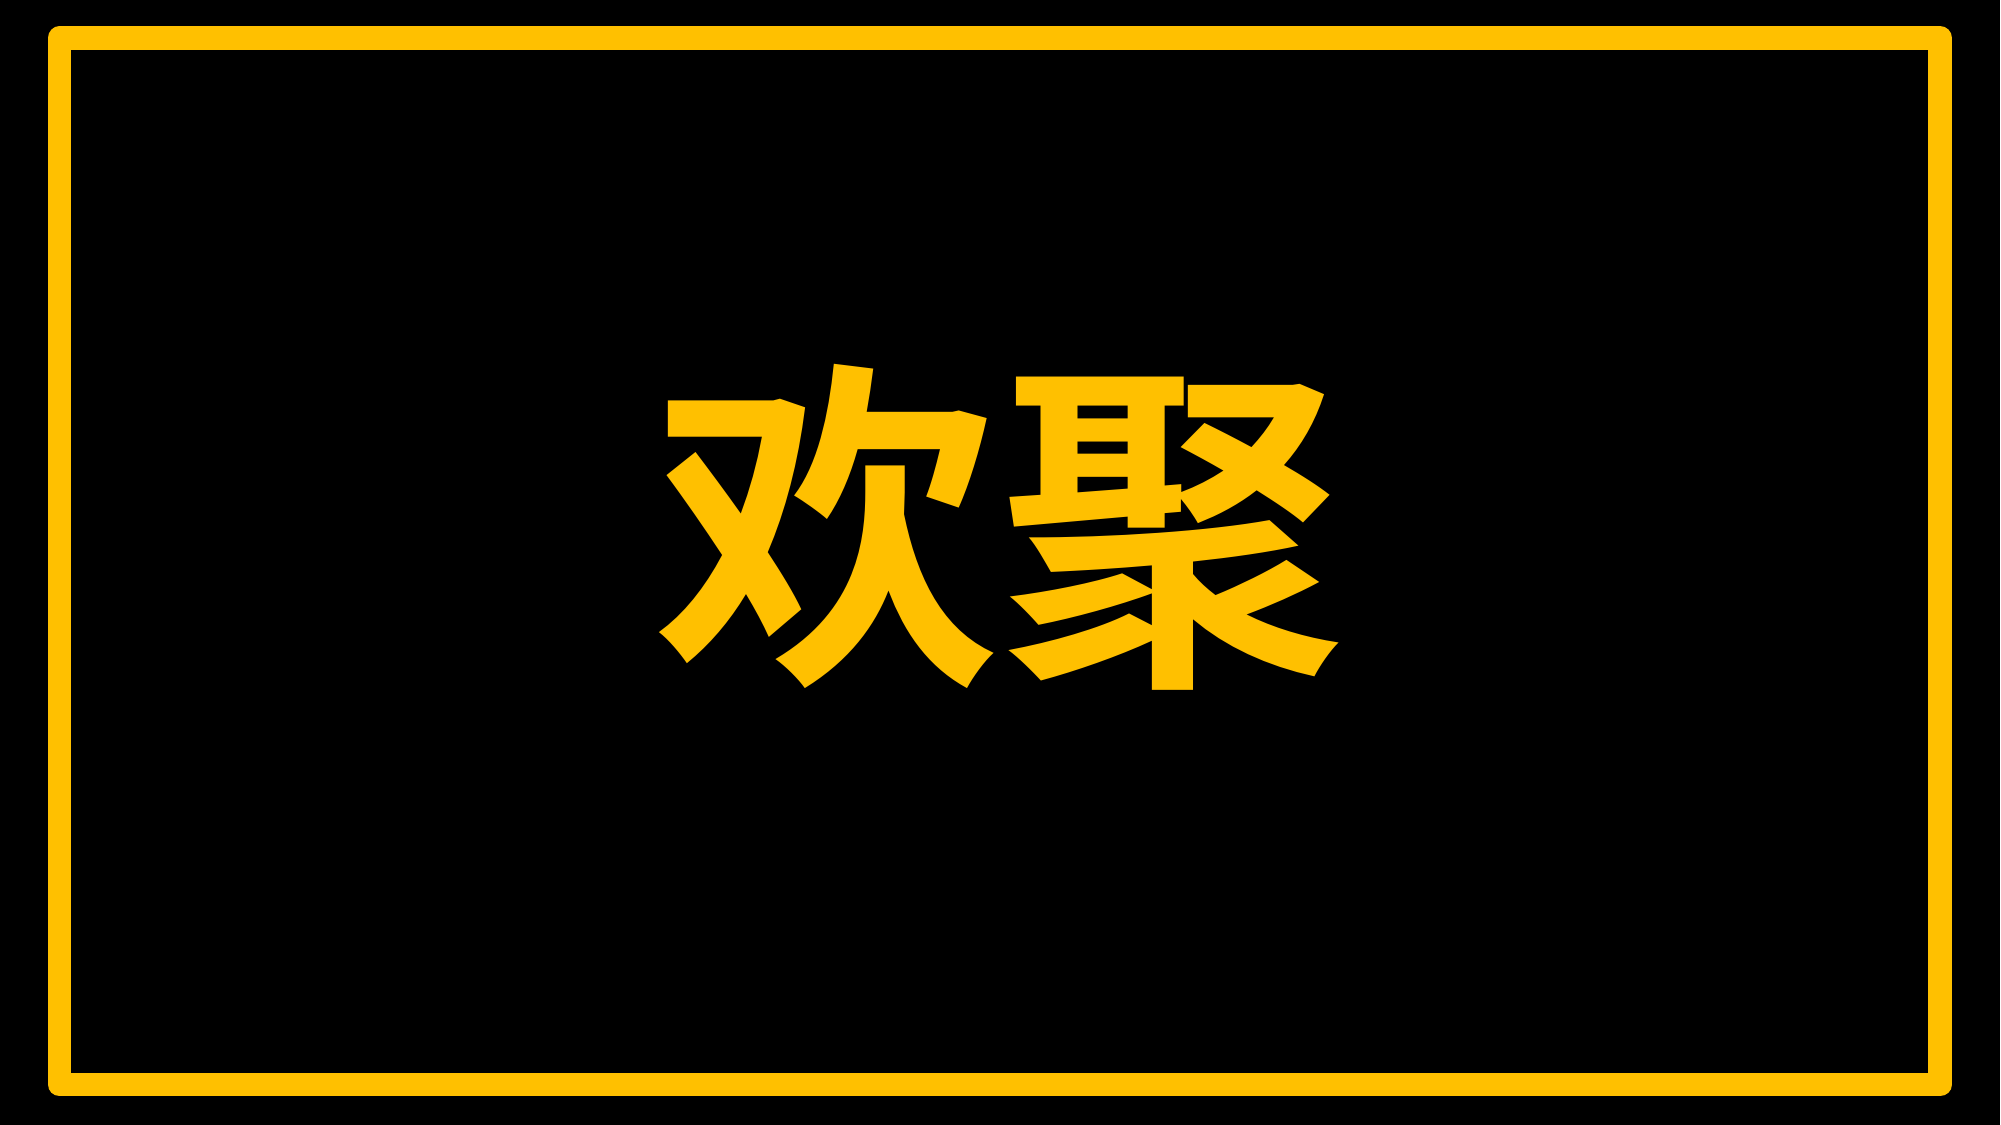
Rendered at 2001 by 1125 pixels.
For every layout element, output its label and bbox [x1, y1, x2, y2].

text_box [59, 37, 1941, 1086]
